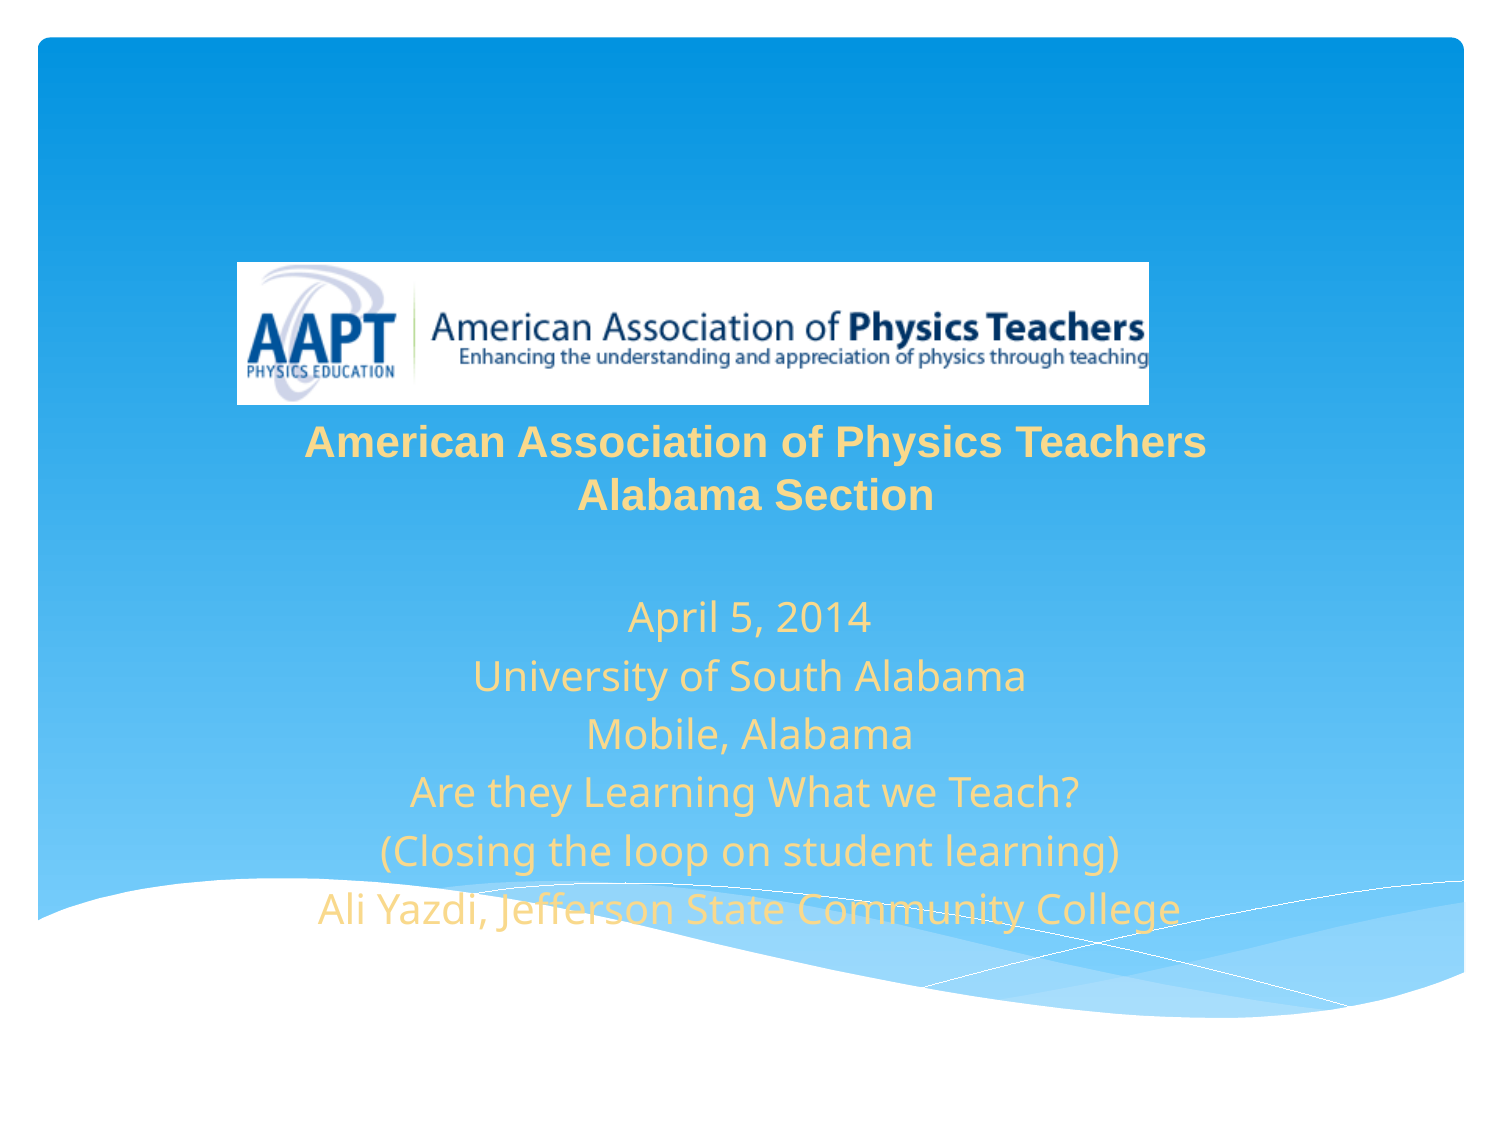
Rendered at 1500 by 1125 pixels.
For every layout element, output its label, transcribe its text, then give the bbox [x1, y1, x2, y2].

picture [237, 262, 1149, 405]
title American Association of Physics Teachers Alabama Section [150, 404, 1363, 563]
subtitle April 5, 2014 University of South Alabama Mobile, Alabama Are they Learning What we Teach? (Closing the loop on student learning) Ali Yazdi, Jefferson State Community College [225, 583, 1275, 1000]
